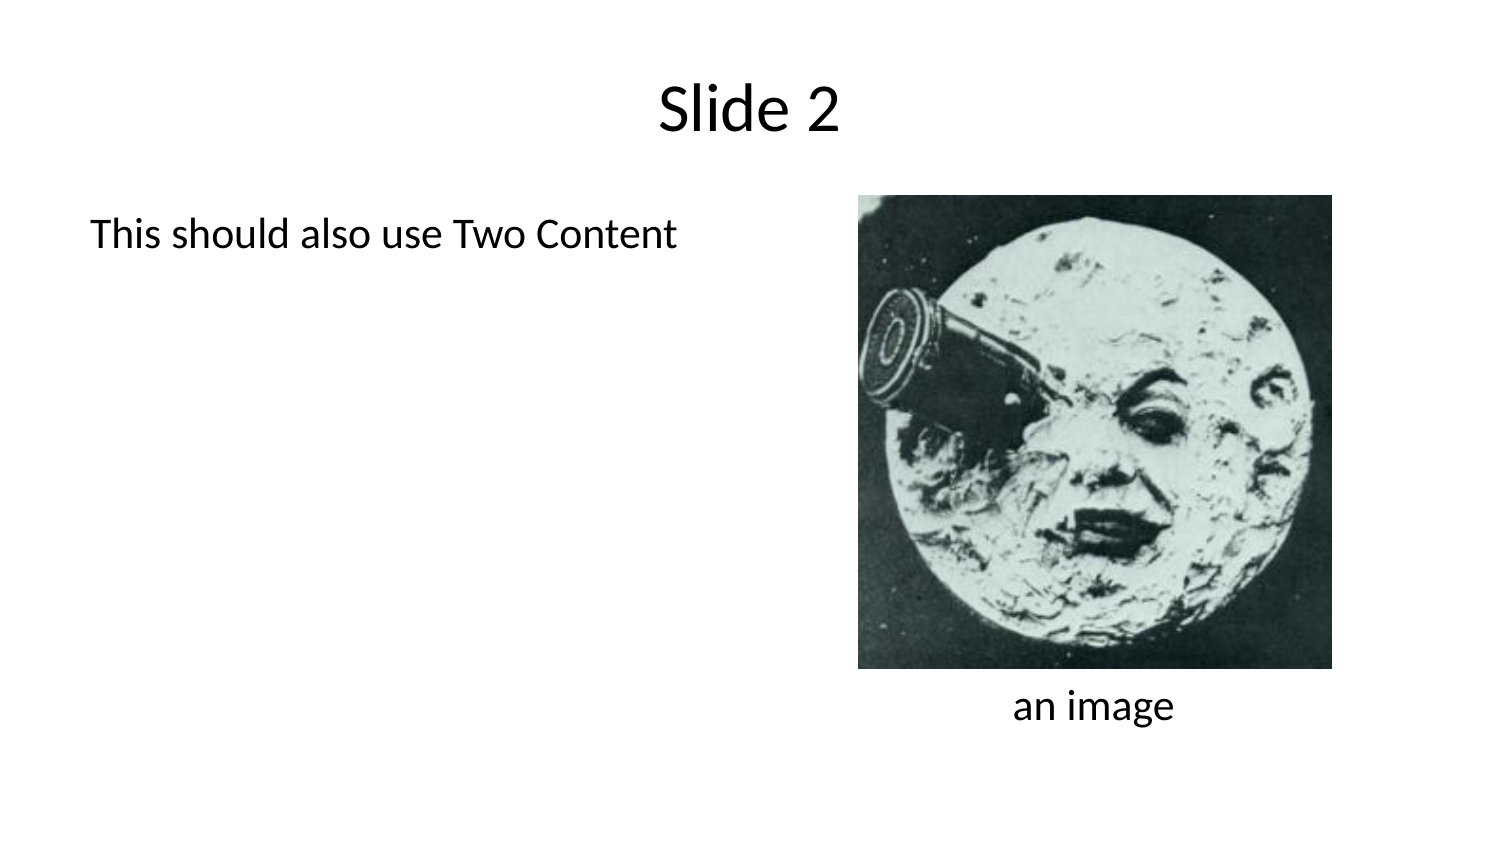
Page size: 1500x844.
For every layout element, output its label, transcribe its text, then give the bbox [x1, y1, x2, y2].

title Slide 2 [75, 33, 1425, 175]
picture [857, 195, 1332, 669]
list an image [762, 668, 1425, 753]
list This should also use Two Content [75, 196, 738, 754]
